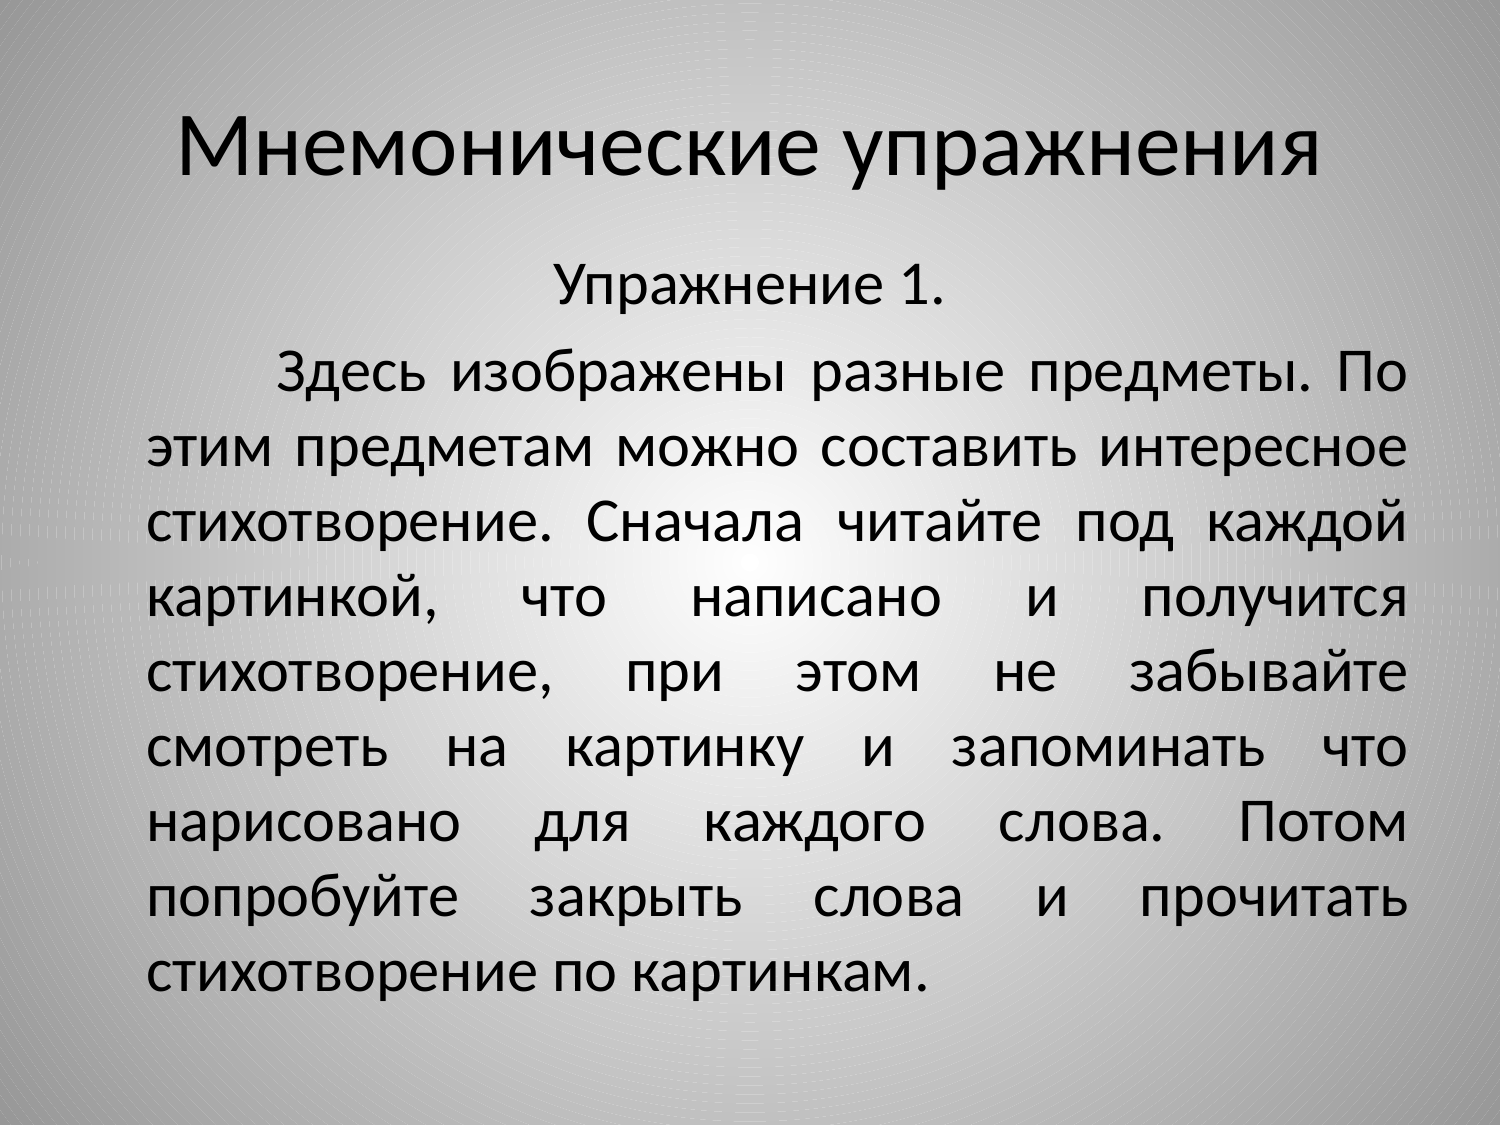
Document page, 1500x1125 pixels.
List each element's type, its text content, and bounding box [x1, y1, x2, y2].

list Упражнение 1. Здесь изображены разные предметы. По этим предметам можно составить интересное стихотворение. Сначала читайте под каждой картинкой, что написано и получится стихотворение, при этом не забывайте смотреть на картинку и запоминать что нарисовано для каждого слова. Потом попробуйте закрыть слова и прочитать стихотворение по картинкам. [74, 234, 1426, 1044]
title Мнемонические упражнения [74, 44, 1426, 233]
